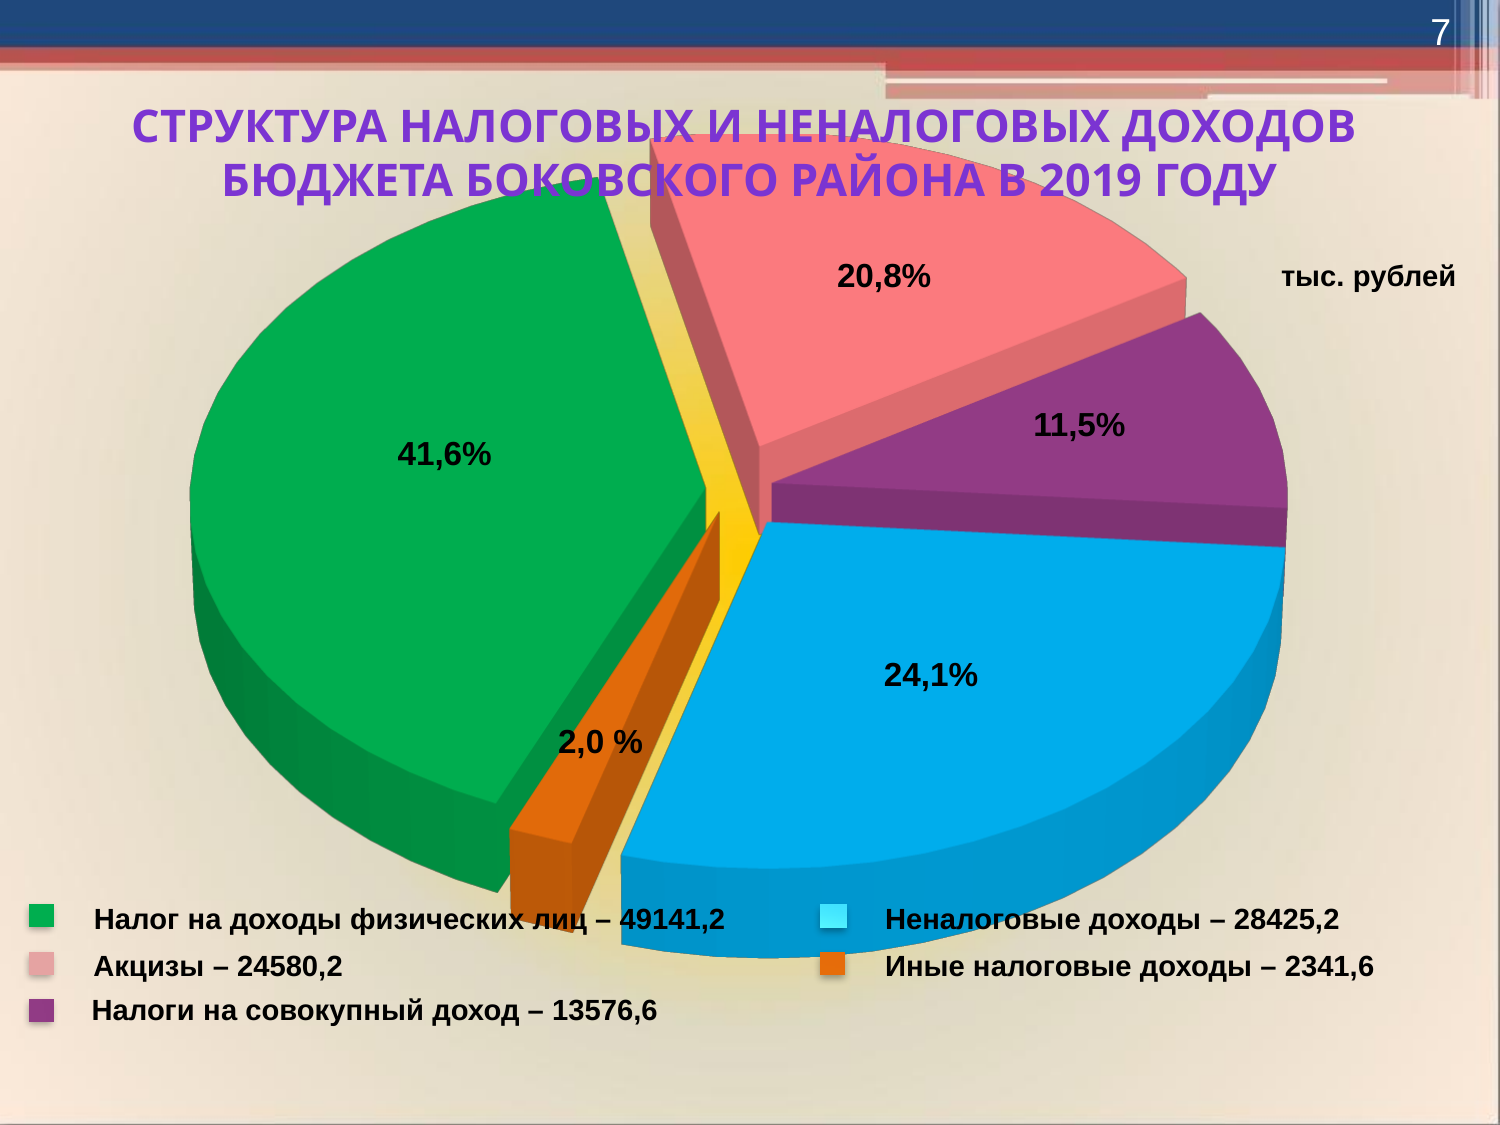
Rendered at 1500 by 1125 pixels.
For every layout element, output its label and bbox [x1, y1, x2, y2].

chart [44, 93, 1409, 893]
picture [0, 0, 1500, 1125]
text_box [29, 893, 1412, 1022]
